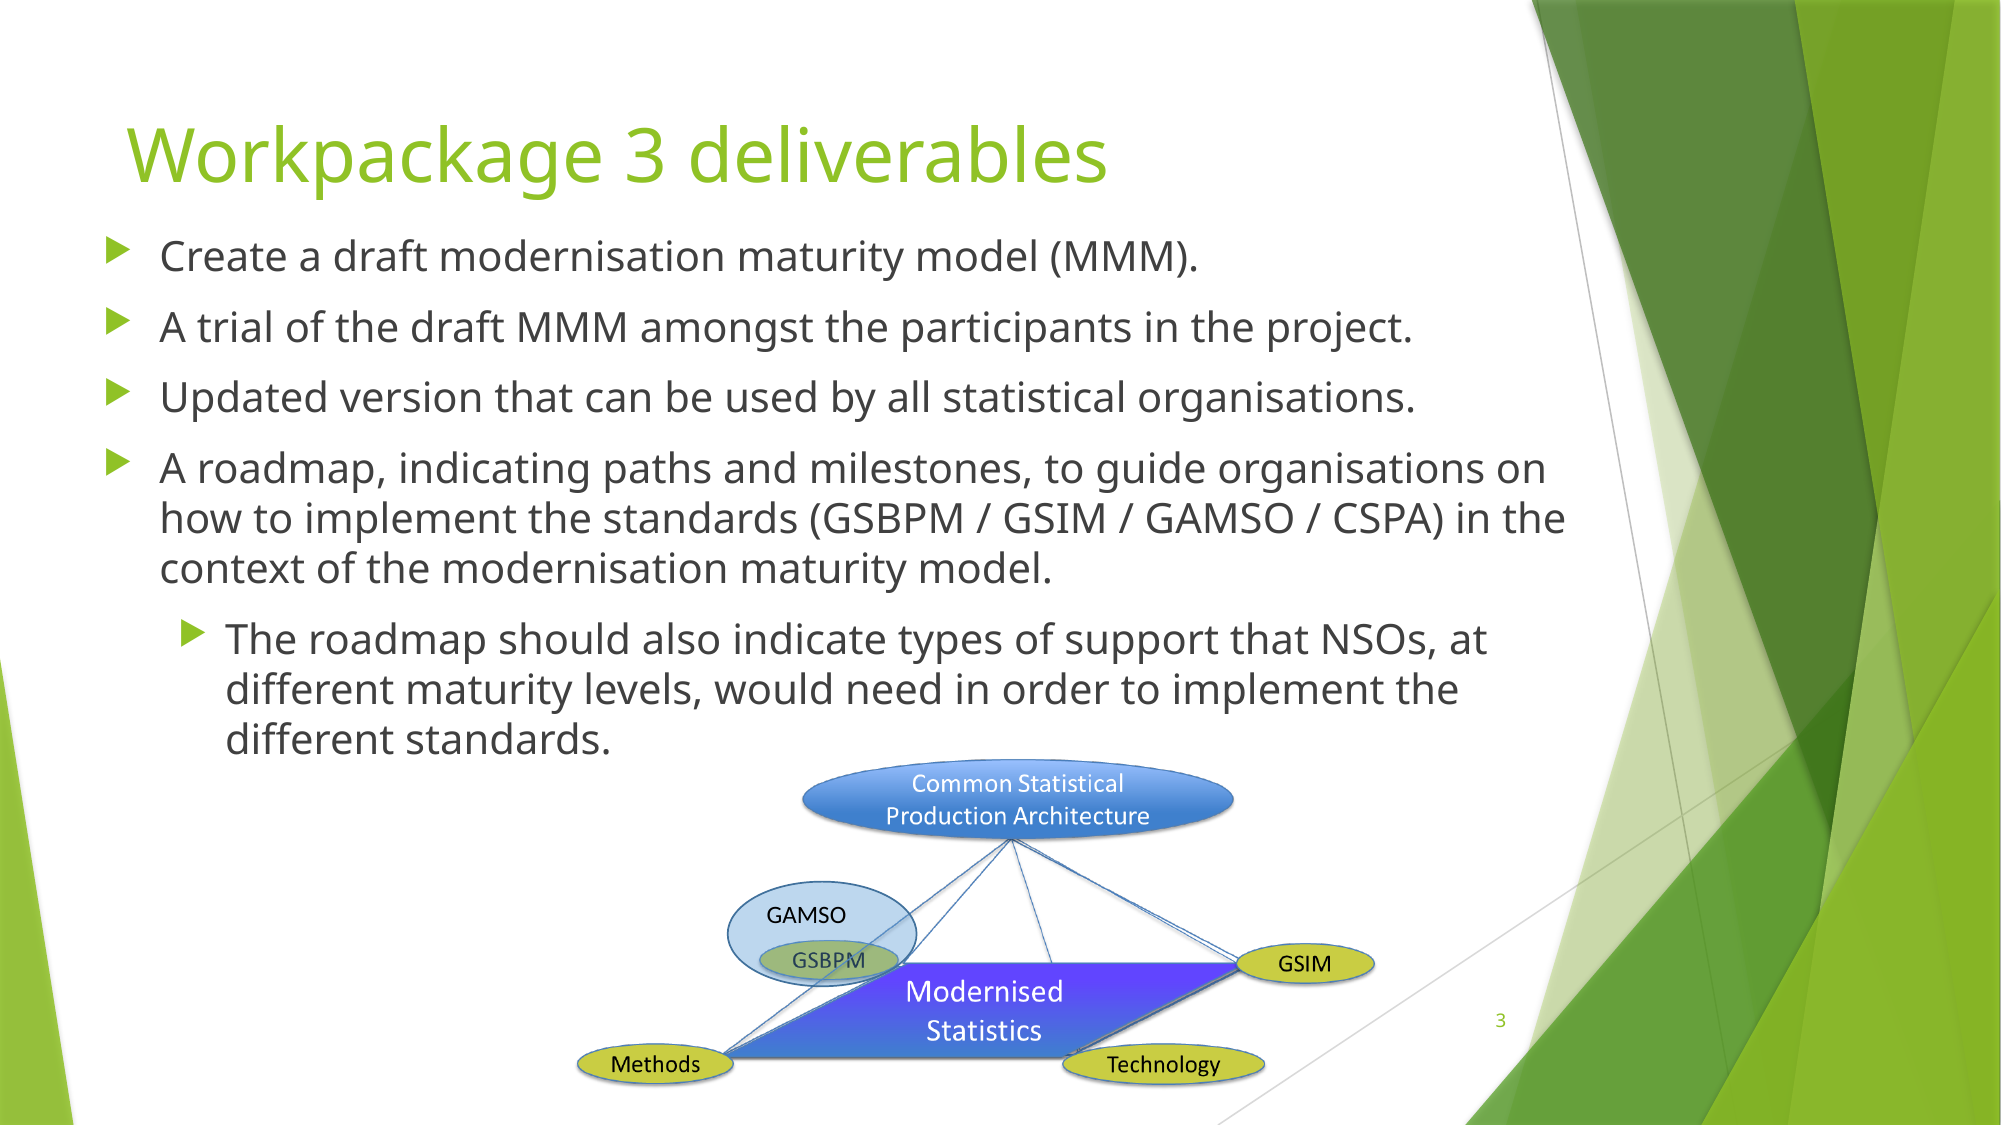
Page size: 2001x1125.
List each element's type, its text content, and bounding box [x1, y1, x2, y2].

slide_number 3 [1409, 991, 1522, 1051]
list Create a draft modernisation maturity model (MMM). A trial of the draft MMM amongst the participants in the project. Updated version that can be used by all statistical organisations. A roadmap, indicating paths and milestones, to guide organisations on how to implement the standards (GSBPM / GSIM / GAMSO / CSPA) in the context of the modernisation maturity model. The roadmap should also indicate types of support that NSOs, at different maturity levels, would need in order to implement the different standards. [88, 222, 1595, 964]
title Workpackage 3 deliverables [111, 99, 1522, 222]
picture [571, 755, 1380, 1125]
